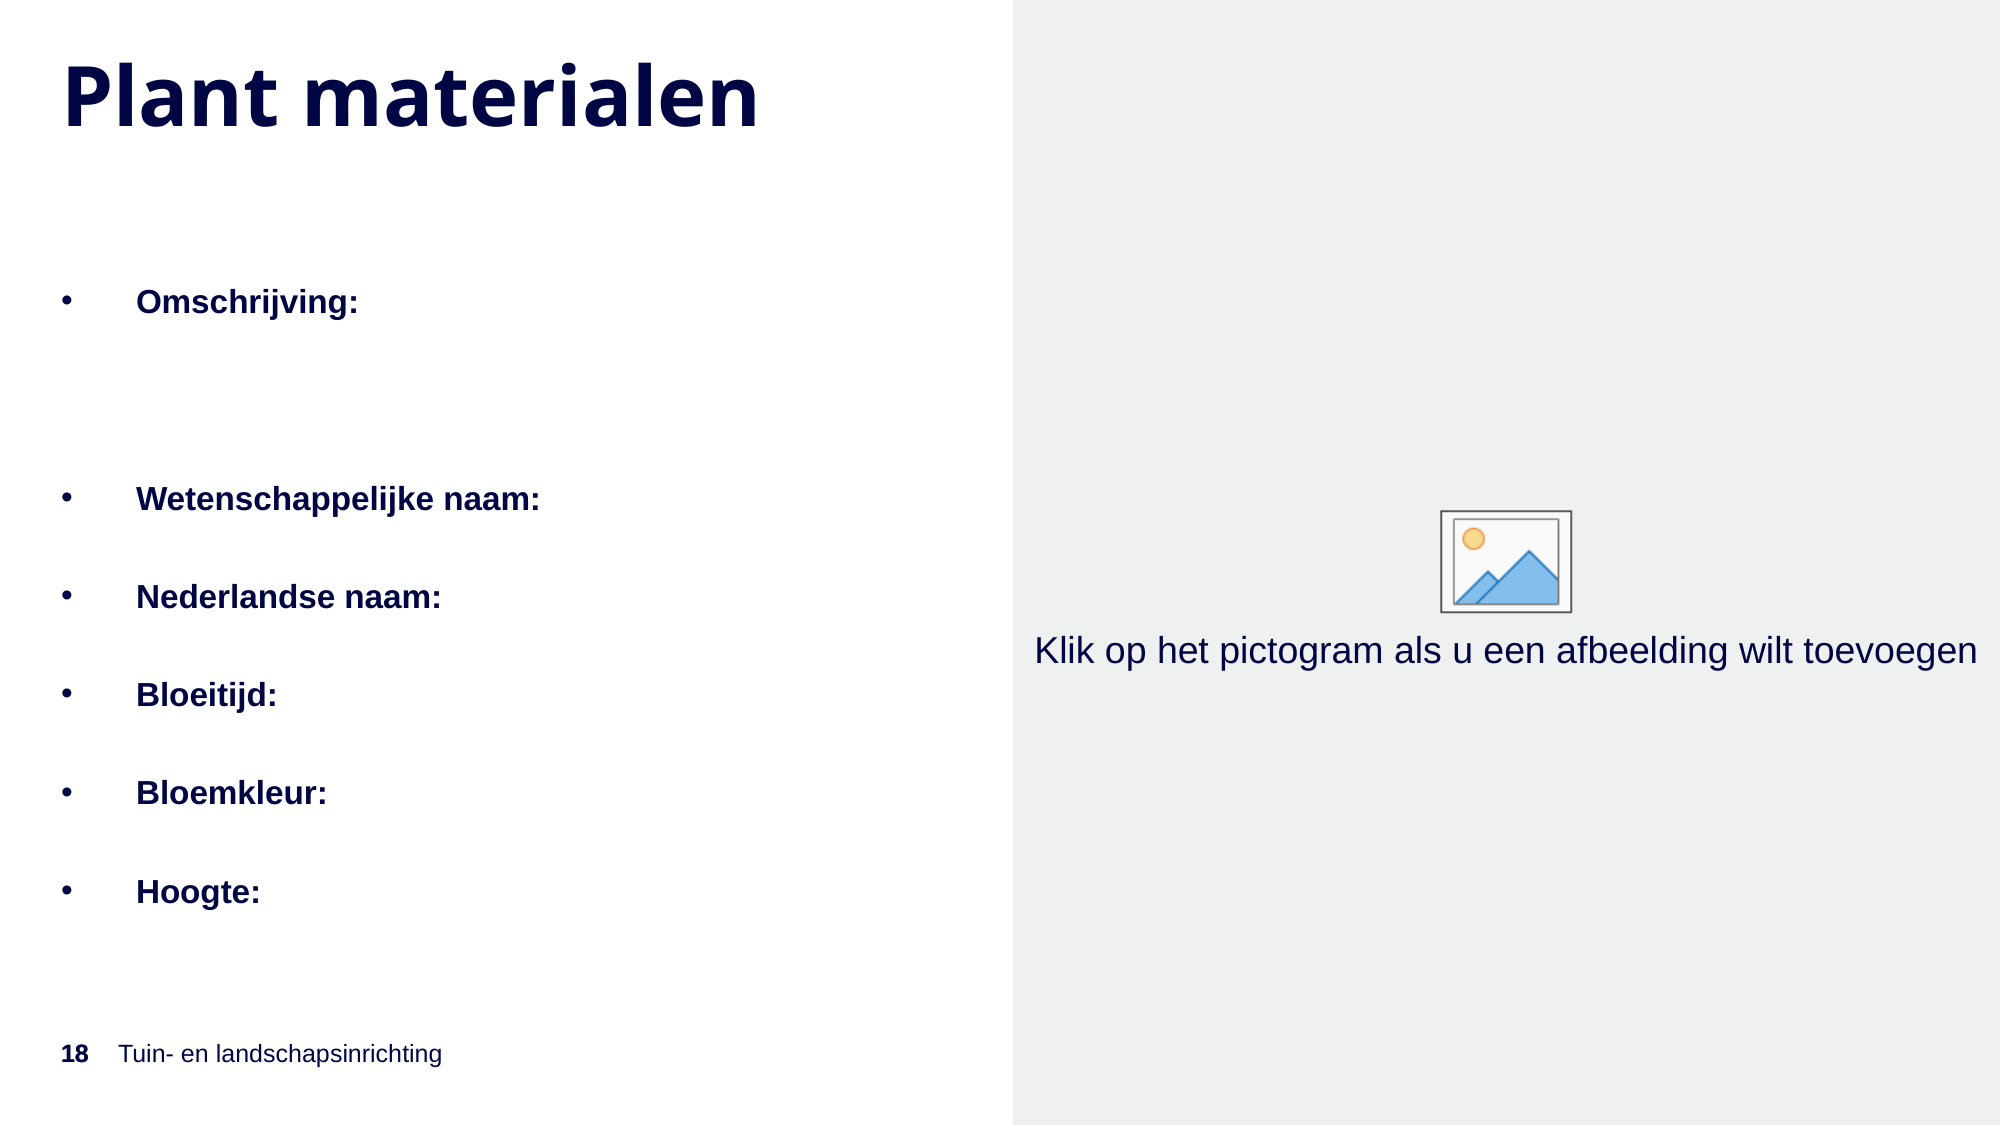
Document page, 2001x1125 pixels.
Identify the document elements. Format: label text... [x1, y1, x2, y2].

title Plant materialen [60, 48, 987, 239]
list Omschrijving: Wetenschappelijke naam: Nederlandse naam: Bloeitijd: Bloemkleur: Hoogte: [60, 280, 987, 1006]
footer Tuin- en landschapsinrichting [118, 1037, 987, 1073]
picture [1012, 0, 2000, 1125]
slide_number 18 [60, 1037, 113, 1073]
